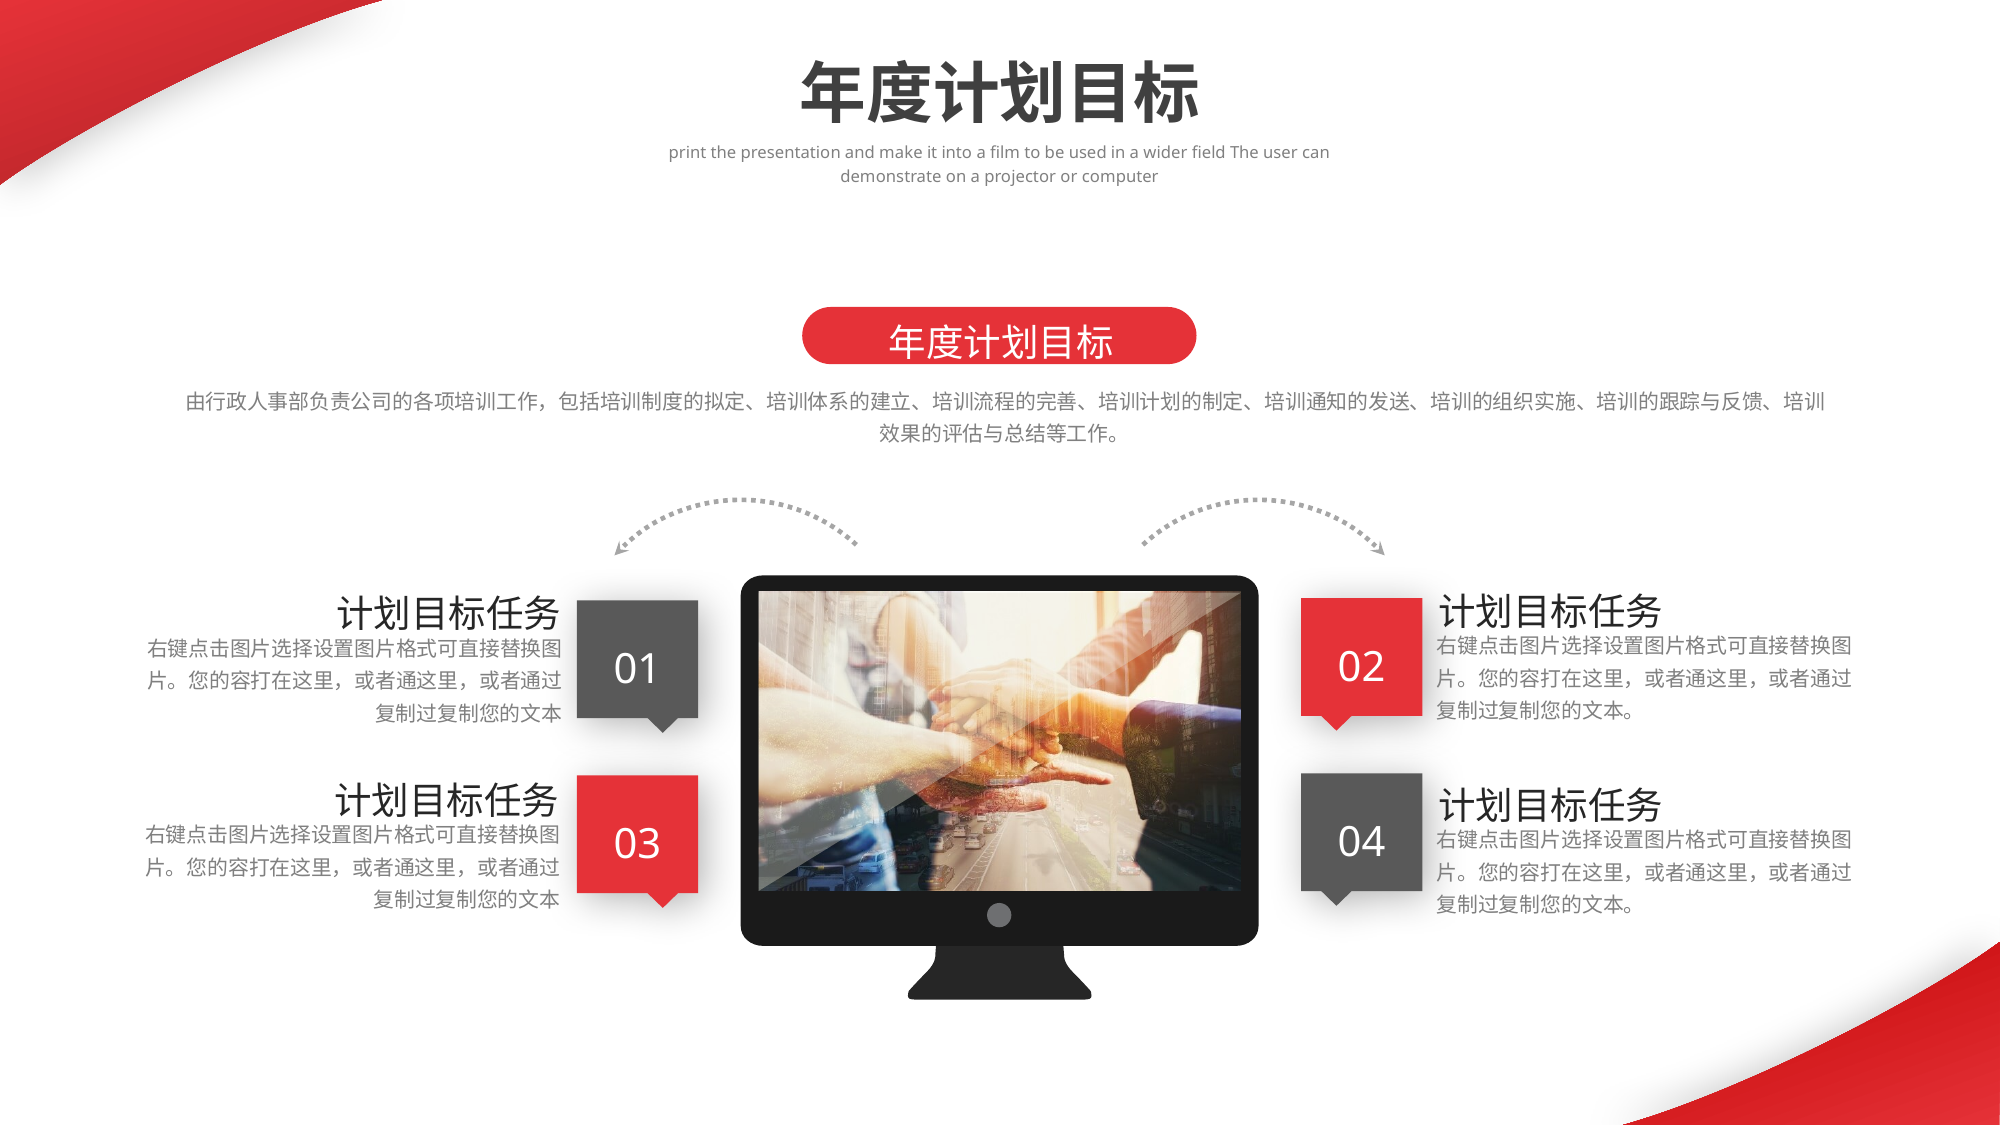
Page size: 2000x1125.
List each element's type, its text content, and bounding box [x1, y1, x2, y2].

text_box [127, 579, 563, 727]
text_box [614, 499, 857, 666]
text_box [801, 297, 1197, 367]
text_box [649, 43, 1351, 195]
text_box 由行政人事部负责公司的各项培训工作，包括培训制度的拟定、培训体系的建立、培训流程的完善、培训计划的制定、培训通知的发送、培训的组织实施、培训的跟踪与反馈、培训效果的评估与总结等工作。 [161, 373, 1848, 454]
text_box 02 [1299, 596, 1425, 733]
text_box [740, 575, 1259, 1000]
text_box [1436, 770, 1872, 919]
text_box 04 [1299, 771, 1425, 908]
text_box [1436, 576, 1872, 724]
text_box 03 [574, 773, 701, 911]
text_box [125, 765, 561, 913]
text_box 01 [574, 598, 701, 735]
text_box [1142, 499, 1385, 667]
